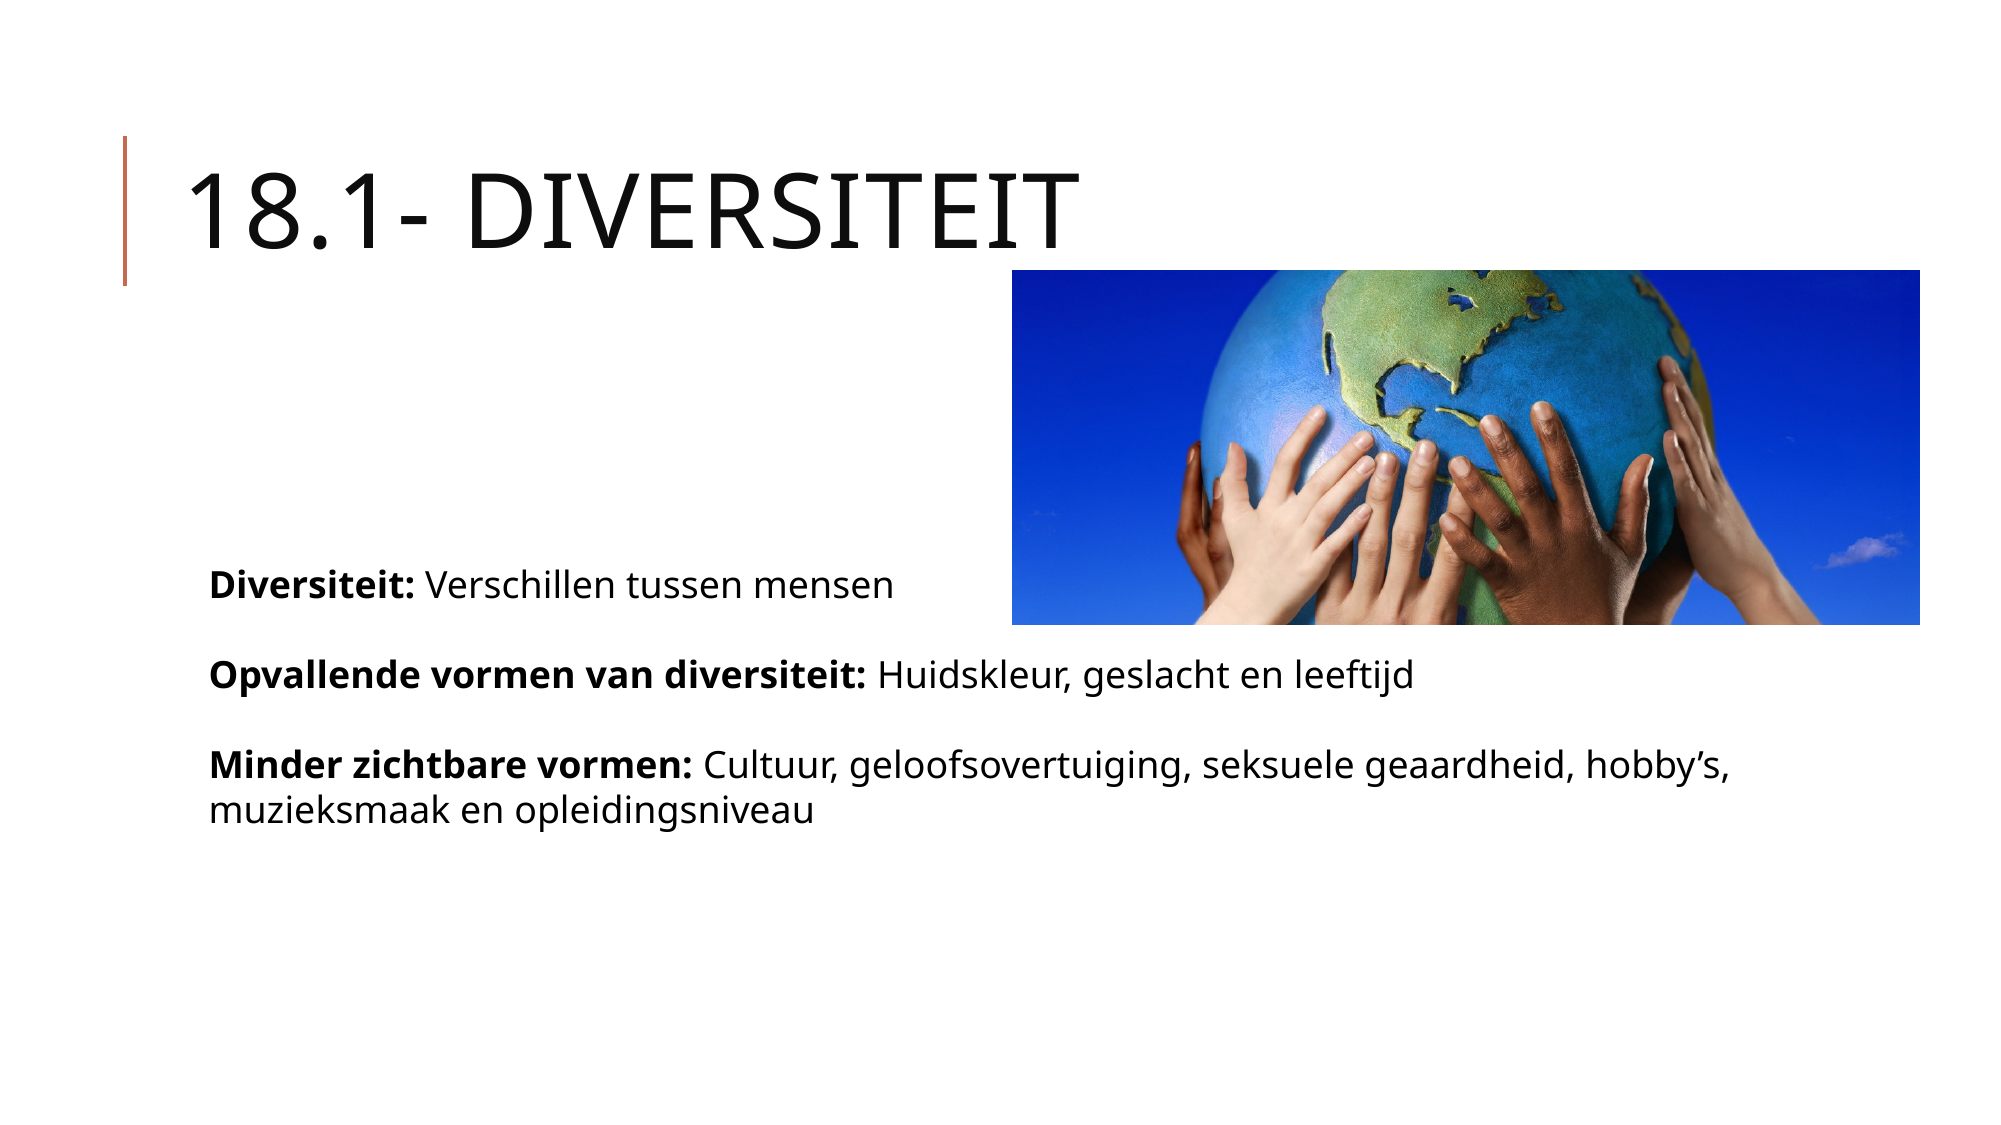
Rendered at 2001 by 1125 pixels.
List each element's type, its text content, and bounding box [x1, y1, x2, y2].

title 18.1- Diversiteit [168, 96, 1763, 342]
text_box Diversiteit: Verschillen tussen mensen Opvallende vormen van diversiteit: Huidskleur, geslacht en leeftijd Minder zichtbare vormen: Cultuur, geloofsovertuiging, seksuele geaardheid, hobby’s, muzieksmaak en opleidingsniveau [193, 553, 1833, 839]
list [1012, 270, 1920, 626]
